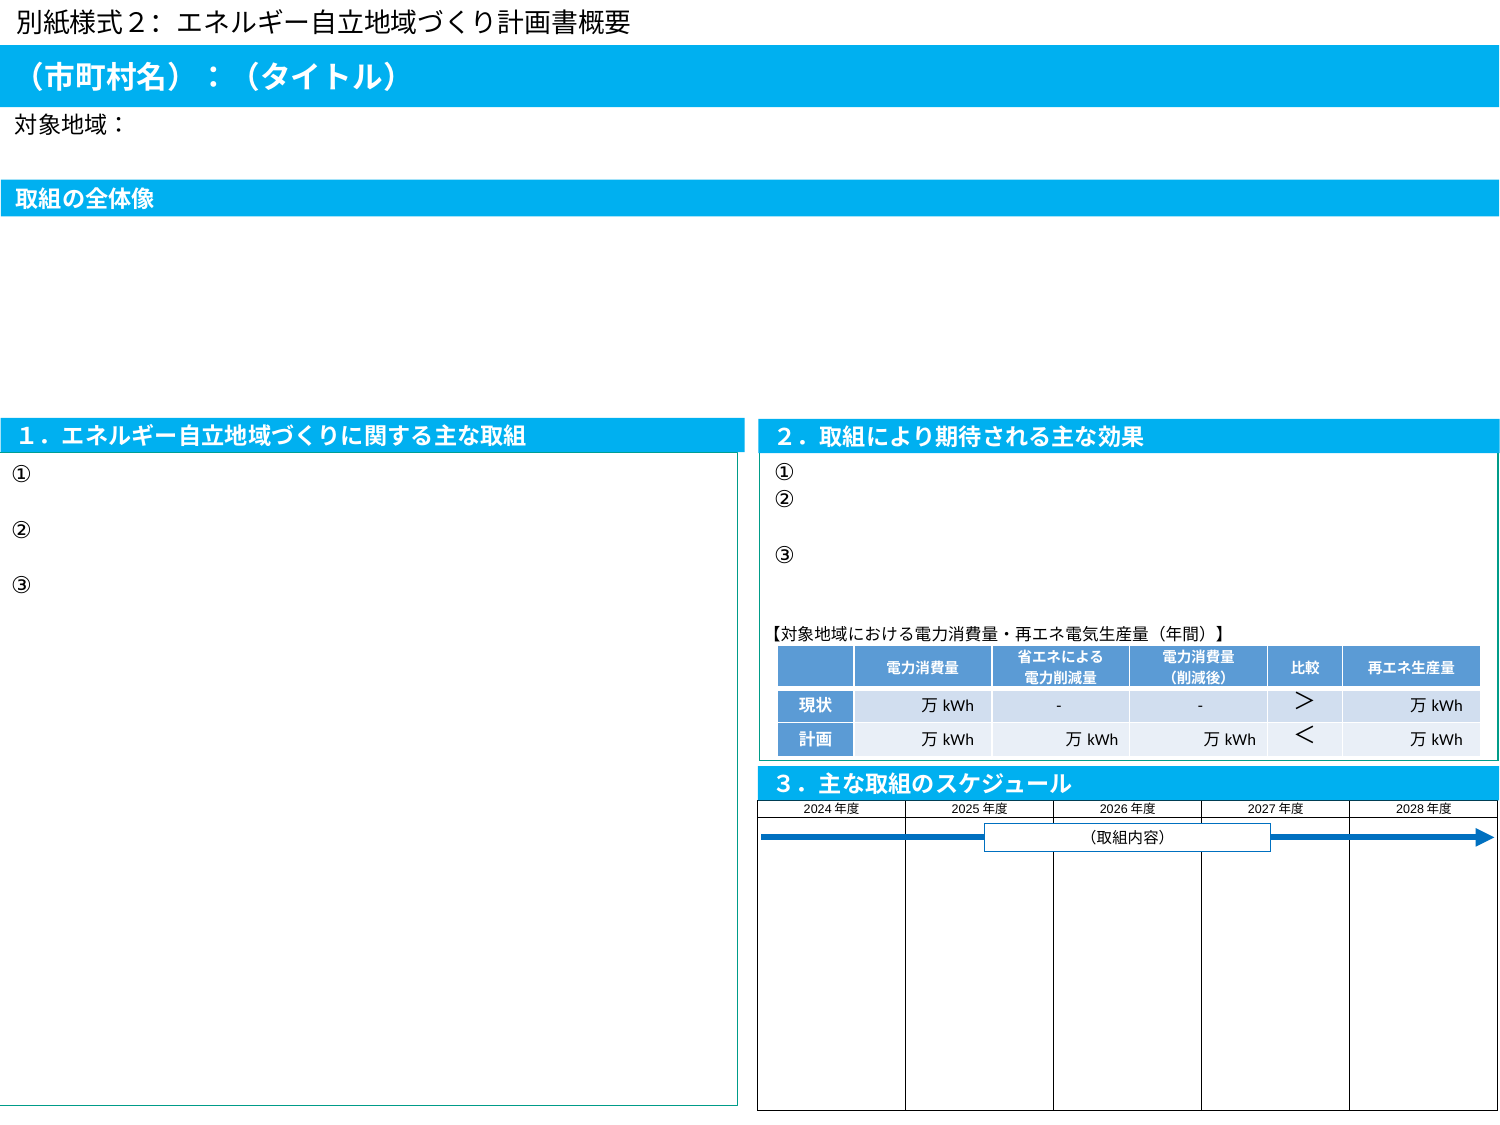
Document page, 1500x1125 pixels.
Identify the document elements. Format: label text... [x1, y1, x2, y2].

text_box [759, 454, 1498, 616]
table_header 2025年度 [906, 801, 1053, 817]
table_cell [906, 818, 1053, 823]
text_box １．エネルギー自立地域づくりに関する主な取組 [0, 417, 745, 453]
table_cell [758, 818, 905, 1110]
table_header 2028年度 [1350, 801, 1497, 817]
text_box ３．主な取組のスケジュール [757, 766, 1500, 801]
table_header 省エネによる 電力削減量 [993, 652, 1129, 686]
table_header 電力消費量 [855, 652, 991, 686]
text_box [761, 823, 1495, 852]
text_box 別紙様式２：エネルギー自立地域づくり計画書概要 [1, 0, 768, 46]
table_cell 万kWh [855, 723, 991, 756]
table_cell 万kWh [1130, 723, 1267, 756]
table_header 比較 [1268, 652, 1342, 686]
table_cell ＜ [1268, 723, 1342, 756]
table_cell [1350, 818, 1497, 1110]
text_box 取組の全体像 [0, 179, 1500, 217]
text_box 【対象地域における電力消費量・再エネ電気生産量（年間）】 [749, 616, 1500, 652]
table_header 2027年度 [1202, 801, 1349, 817]
table_header 2024年度 [758, 801, 905, 817]
text_box 対象地域： [0, 103, 167, 146]
table_cell - [1130, 691, 1267, 722]
table_cell 万kWh [855, 691, 991, 722]
table_cell ＞ [1268, 691, 1342, 722]
text_box ２．取組により期待される主な効果 [758, 418, 1500, 454]
text_box [759, 652, 1498, 761]
table_header 再エネ生産量 [1343, 652, 1480, 686]
table_cell 現状 [778, 691, 853, 722]
table_cell [1054, 852, 1201, 1110]
text_box （市町村名）：（タイトル） [0, 45, 1500, 108]
table_cell [1202, 852, 1349, 1110]
table_header 電力消費量 （削減後） [1130, 652, 1267, 686]
table_cell 計画 [778, 723, 853, 756]
table_cell [1054, 818, 1201, 823]
table_cell 万kWh [993, 723, 1129, 756]
table_cell [906, 852, 1053, 1110]
table_cell [1202, 818, 1349, 823]
table_cell - [993, 691, 1129, 722]
table_cell 万kWh [1343, 691, 1480, 722]
table_cell 万kWh [1343, 723, 1480, 756]
table_header [778, 652, 853, 686]
table_header 2026年度 [1054, 801, 1201, 817]
text_box [0, 453, 738, 1106]
